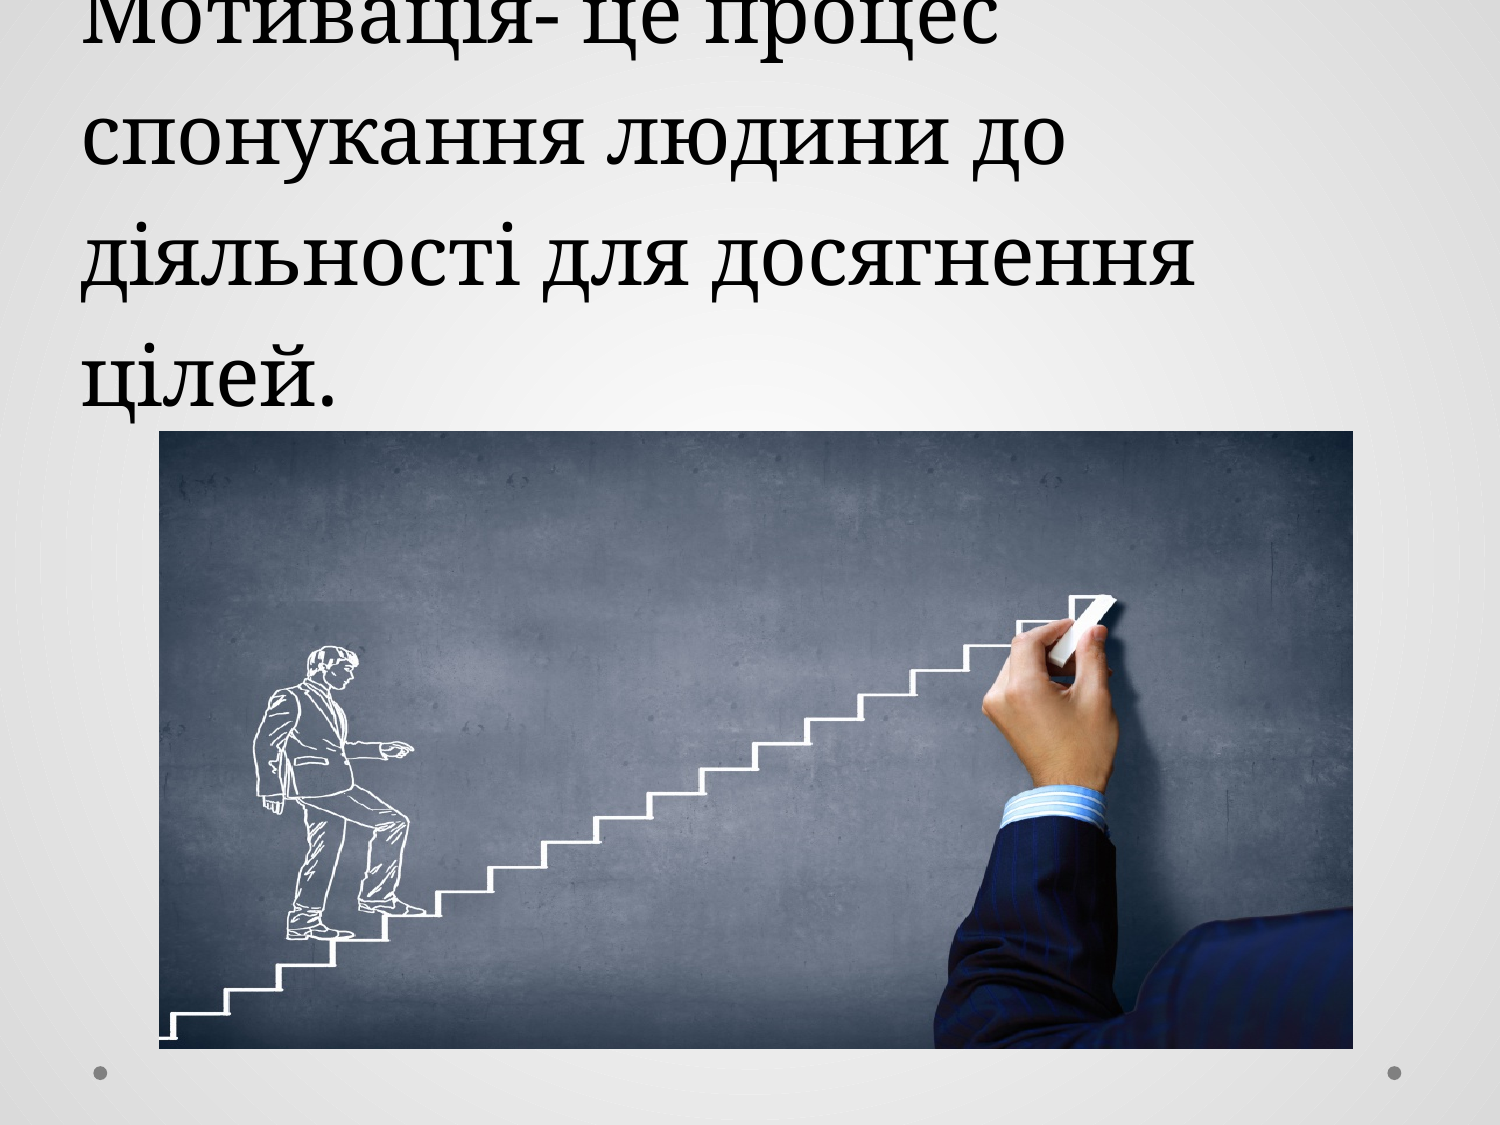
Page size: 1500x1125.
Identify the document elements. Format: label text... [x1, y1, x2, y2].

title Мотивація- це процес спонукання людини до діяльності для досягнення цілей. [64, 54, 1439, 431]
picture [159, 430, 1353, 1050]
